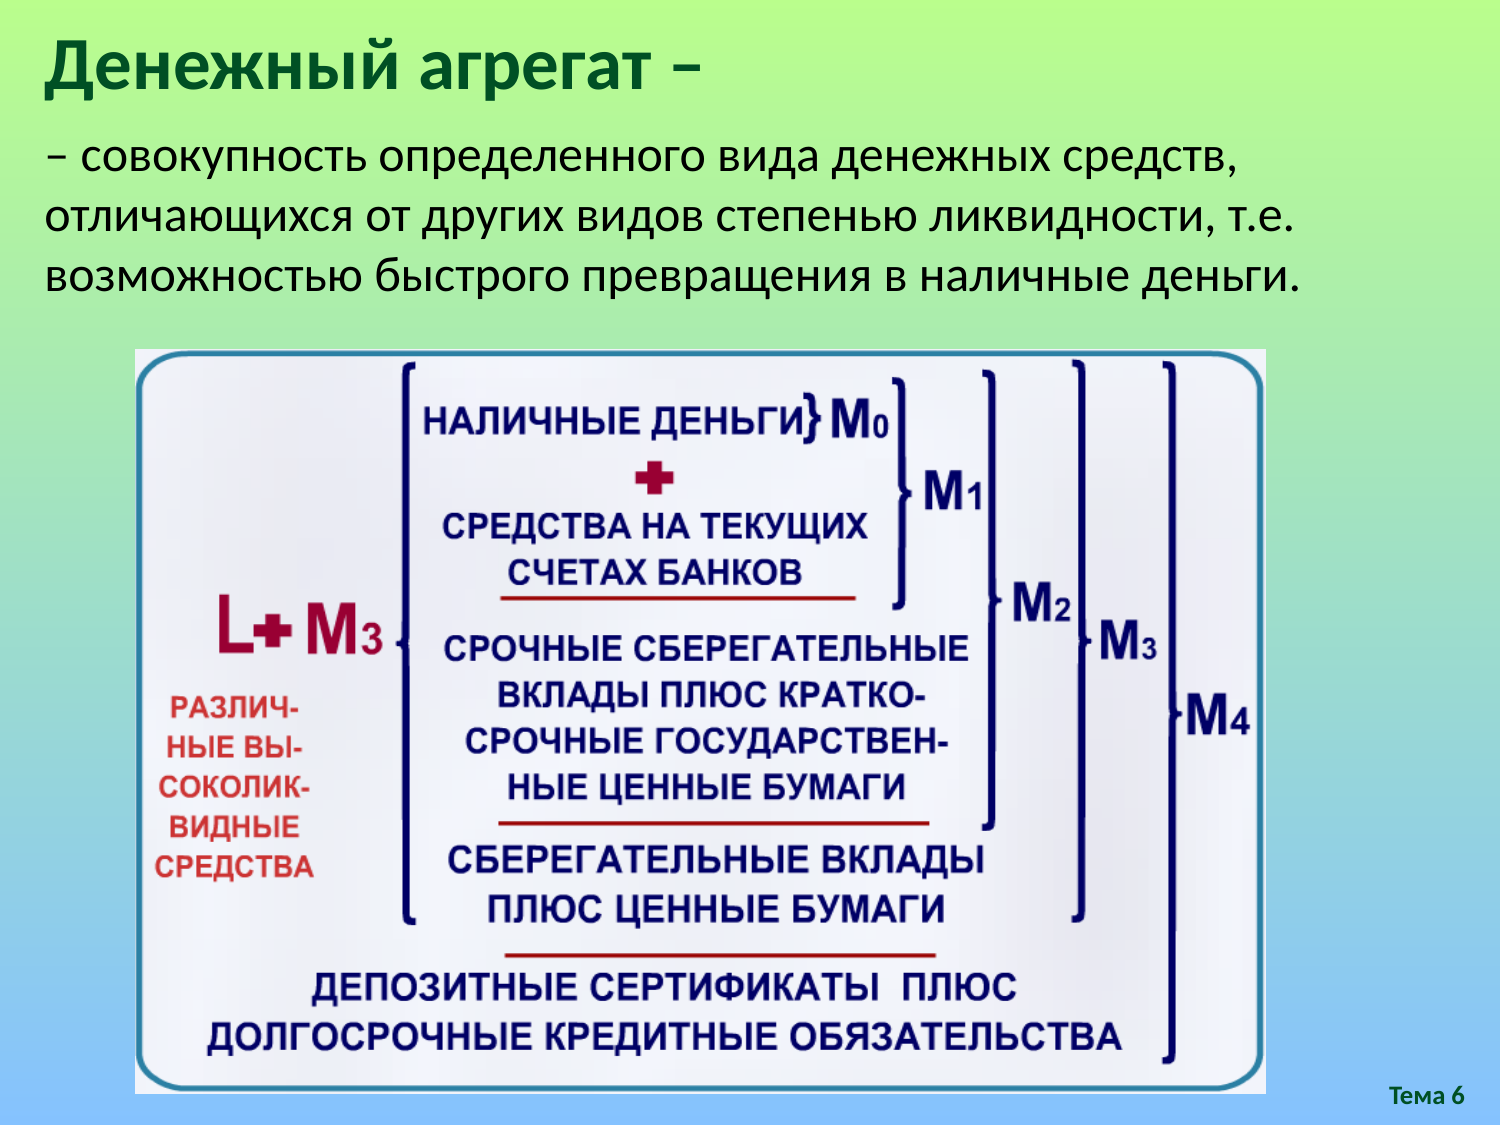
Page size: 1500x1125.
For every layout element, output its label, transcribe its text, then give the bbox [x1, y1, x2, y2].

picture [135, 349, 1267, 1095]
text_box Тема 6 [1374, 1070, 1495, 1118]
title Денежный агрегат – [29, 7, 1347, 113]
list – совокупность определенного вида денежных средств, отличающихся от других видов степенью ликвидности, т.е. возможностью быстрого превращения в наличные деньги. [29, 113, 1495, 338]
